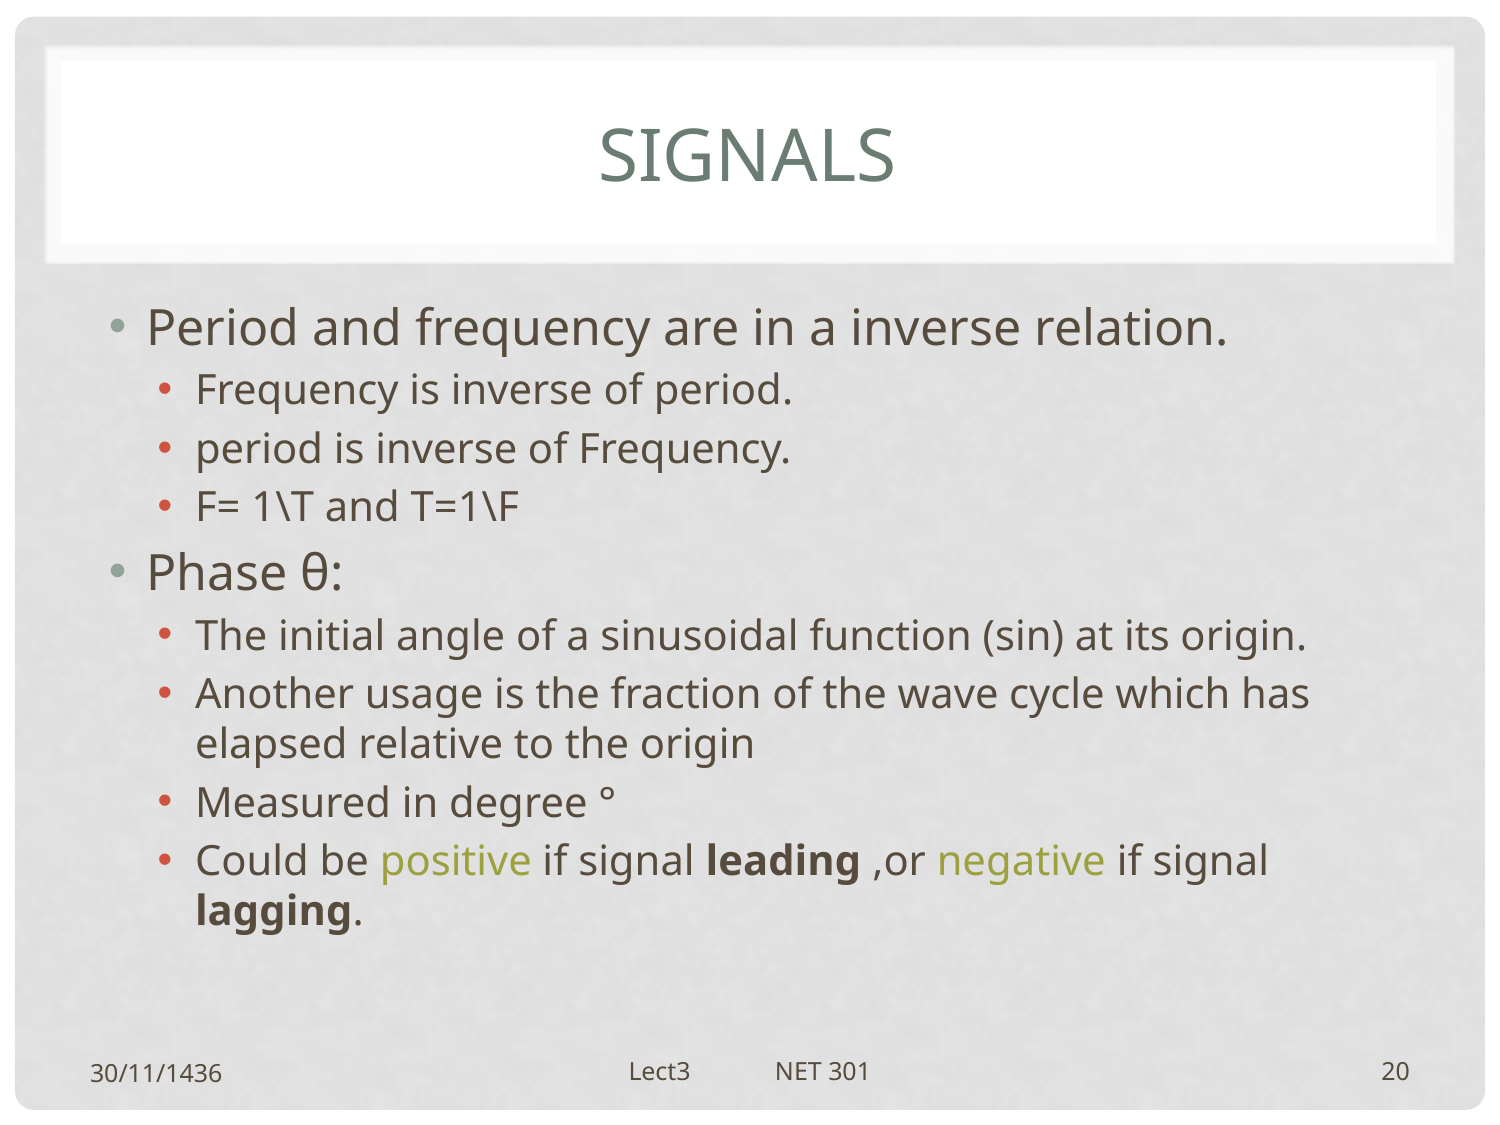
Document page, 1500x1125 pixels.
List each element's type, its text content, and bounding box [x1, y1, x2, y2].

slide_number 20 [1074, 1042, 1425, 1103]
footer Lect3 NET 301 [512, 1042, 988, 1103]
title Signals [69, 66, 1425, 238]
list Period and frequency are in a inverse relation. Frequency is inverse of period. period is inverse of Frequency. F= 1\T and T=1\F Phase θ: The initial angle of a sinusoidal function (sin) at its origin. Another usage is the fraction of the wave cycle which has elapsed relative to the origin Measured in degree ° Could be positive if signal leading ,or negative if signal lagging. [75, 287, 1425, 1005]
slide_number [75, 1042, 425, 1103]
